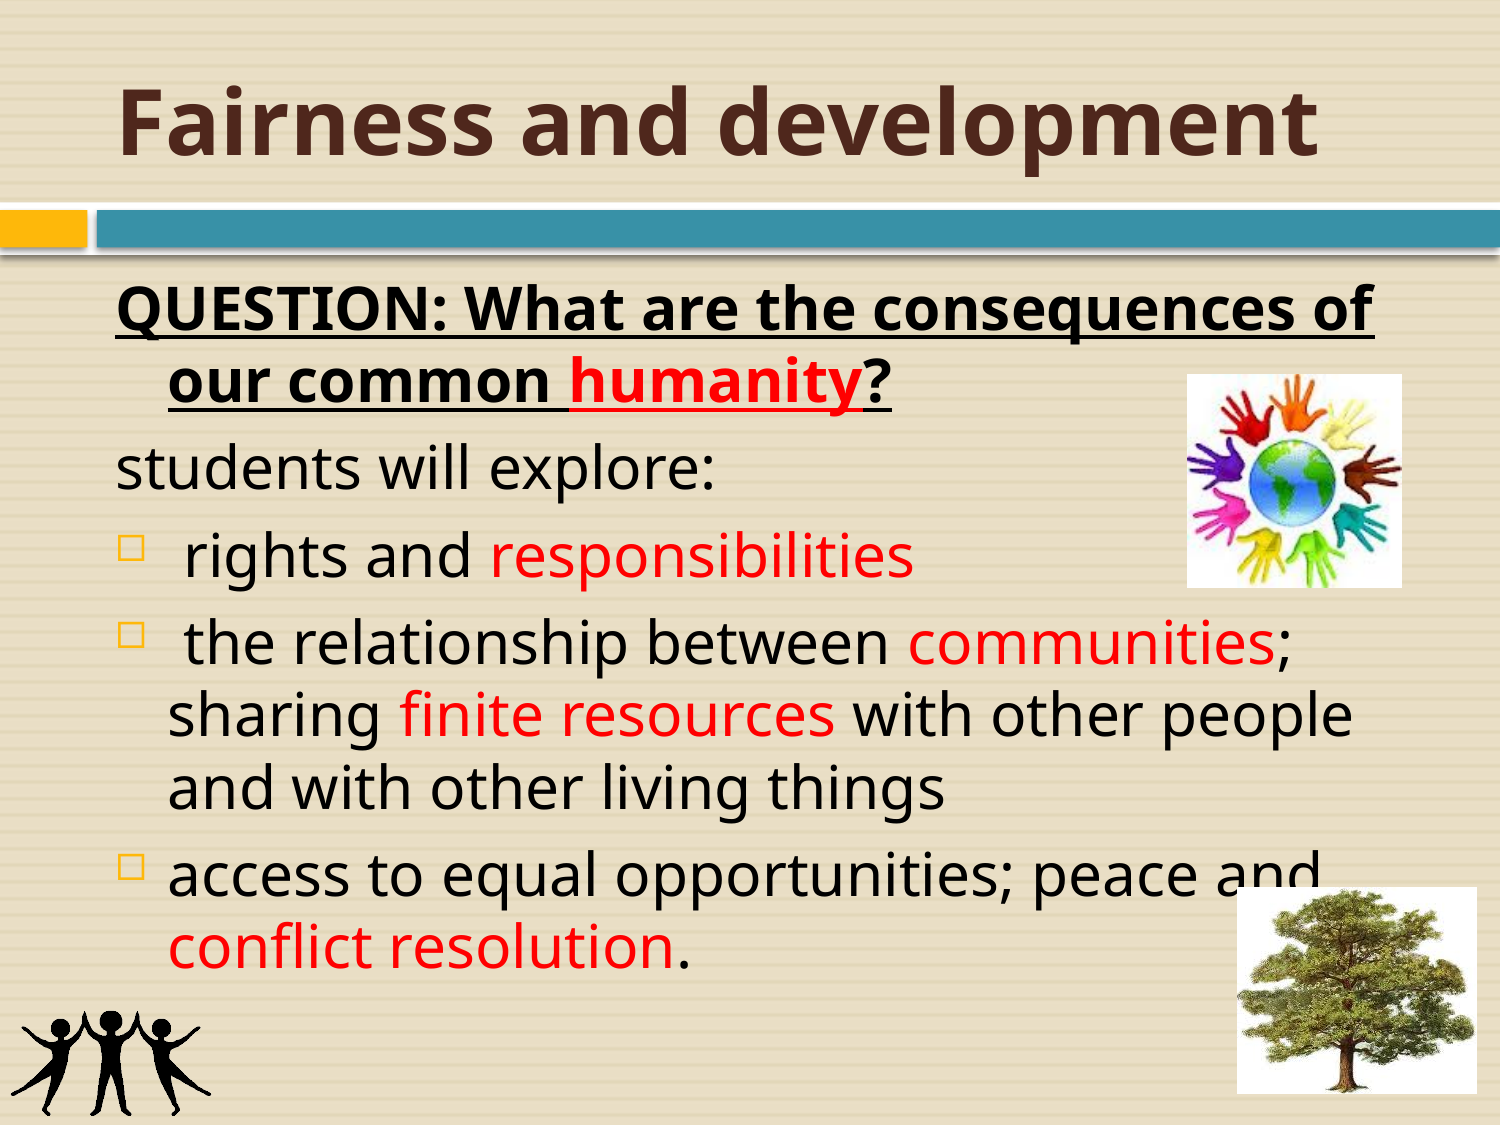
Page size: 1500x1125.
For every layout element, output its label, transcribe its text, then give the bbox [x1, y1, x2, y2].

list QUESTION: What are the consequences of our common humanity? students will explore: rights and responsibilities the relationship between communities; sharing finite resources with other people and with other living things access to equal opportunities; peace and conflict resolution. [100, 262, 1438, 1000]
picture [1237, 887, 1477, 1095]
picture [1187, 374, 1403, 588]
title Fairness and development [100, 37, 1438, 200]
picture [0, 994, 219, 1125]
